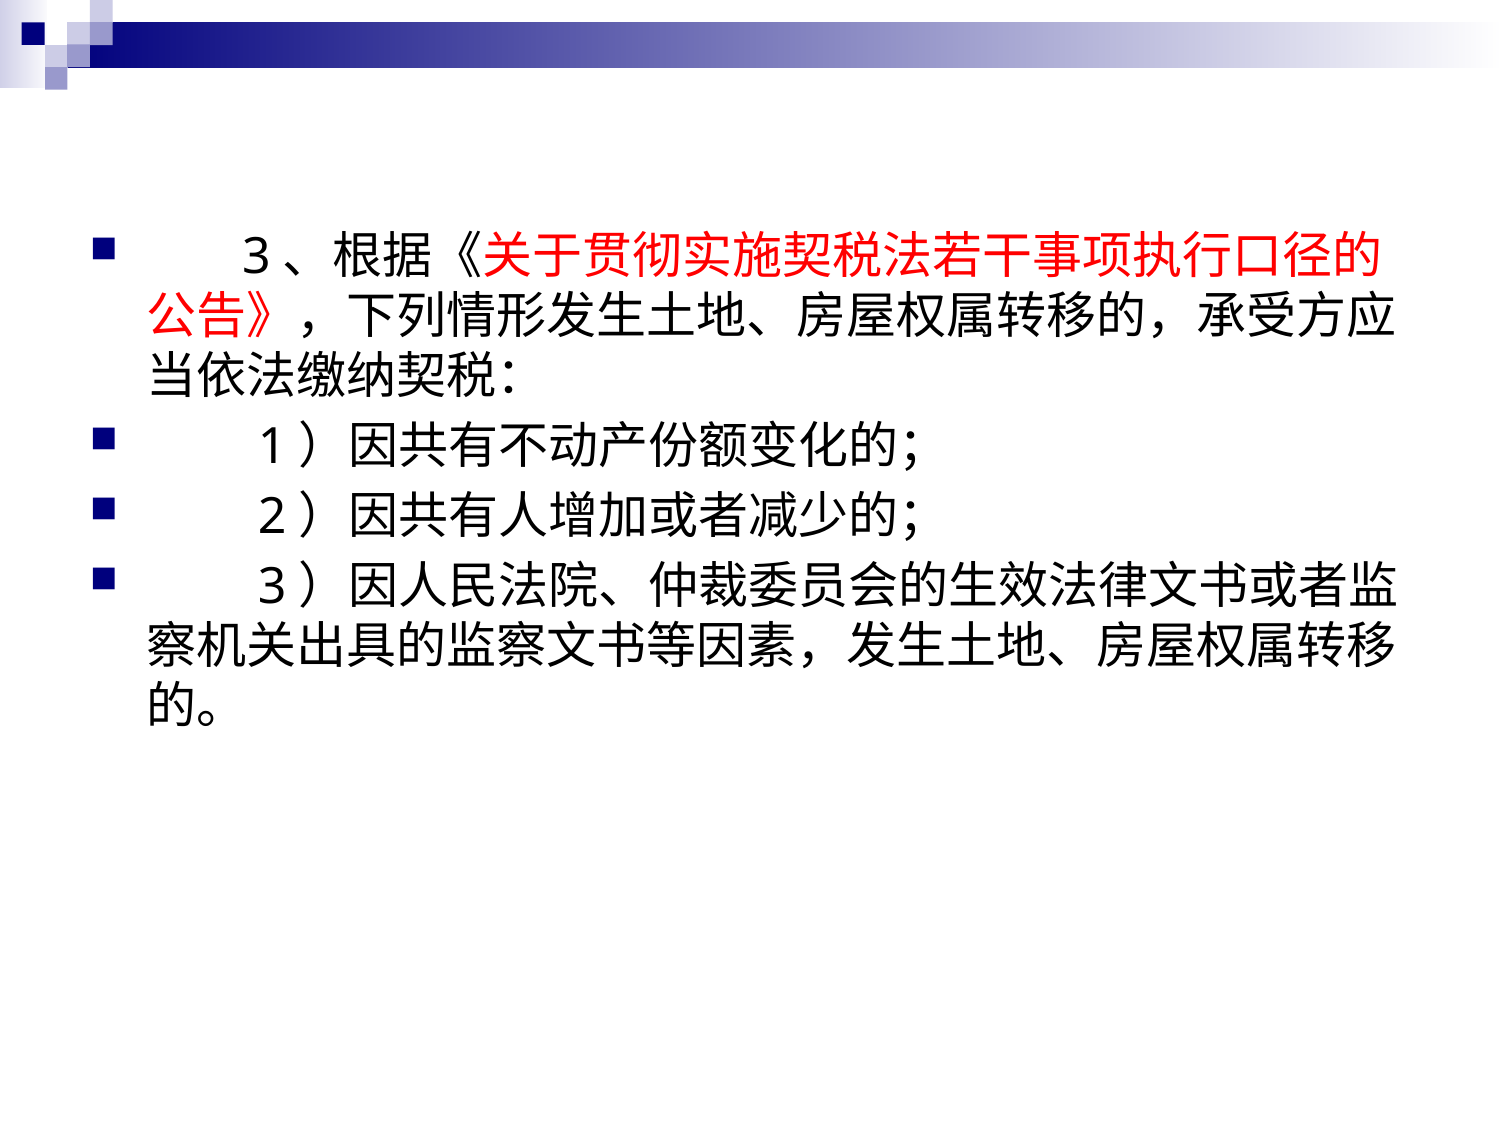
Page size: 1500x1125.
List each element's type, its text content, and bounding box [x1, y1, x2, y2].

list 3、根据《关于贯彻实施契税法若干事项执行口径的公告》，下列情形发生土地、房屋权属转移的，承受方应当依法缴纳契税： 1）因共有不动产份额变化的； 2）因共有人增加或者减少的； 3）因人民法院、仲裁委员会的生效法律文书或者监察机关出具的监察文书等因素，发生土地、房屋权属转移的。 [74, 215, 1426, 854]
